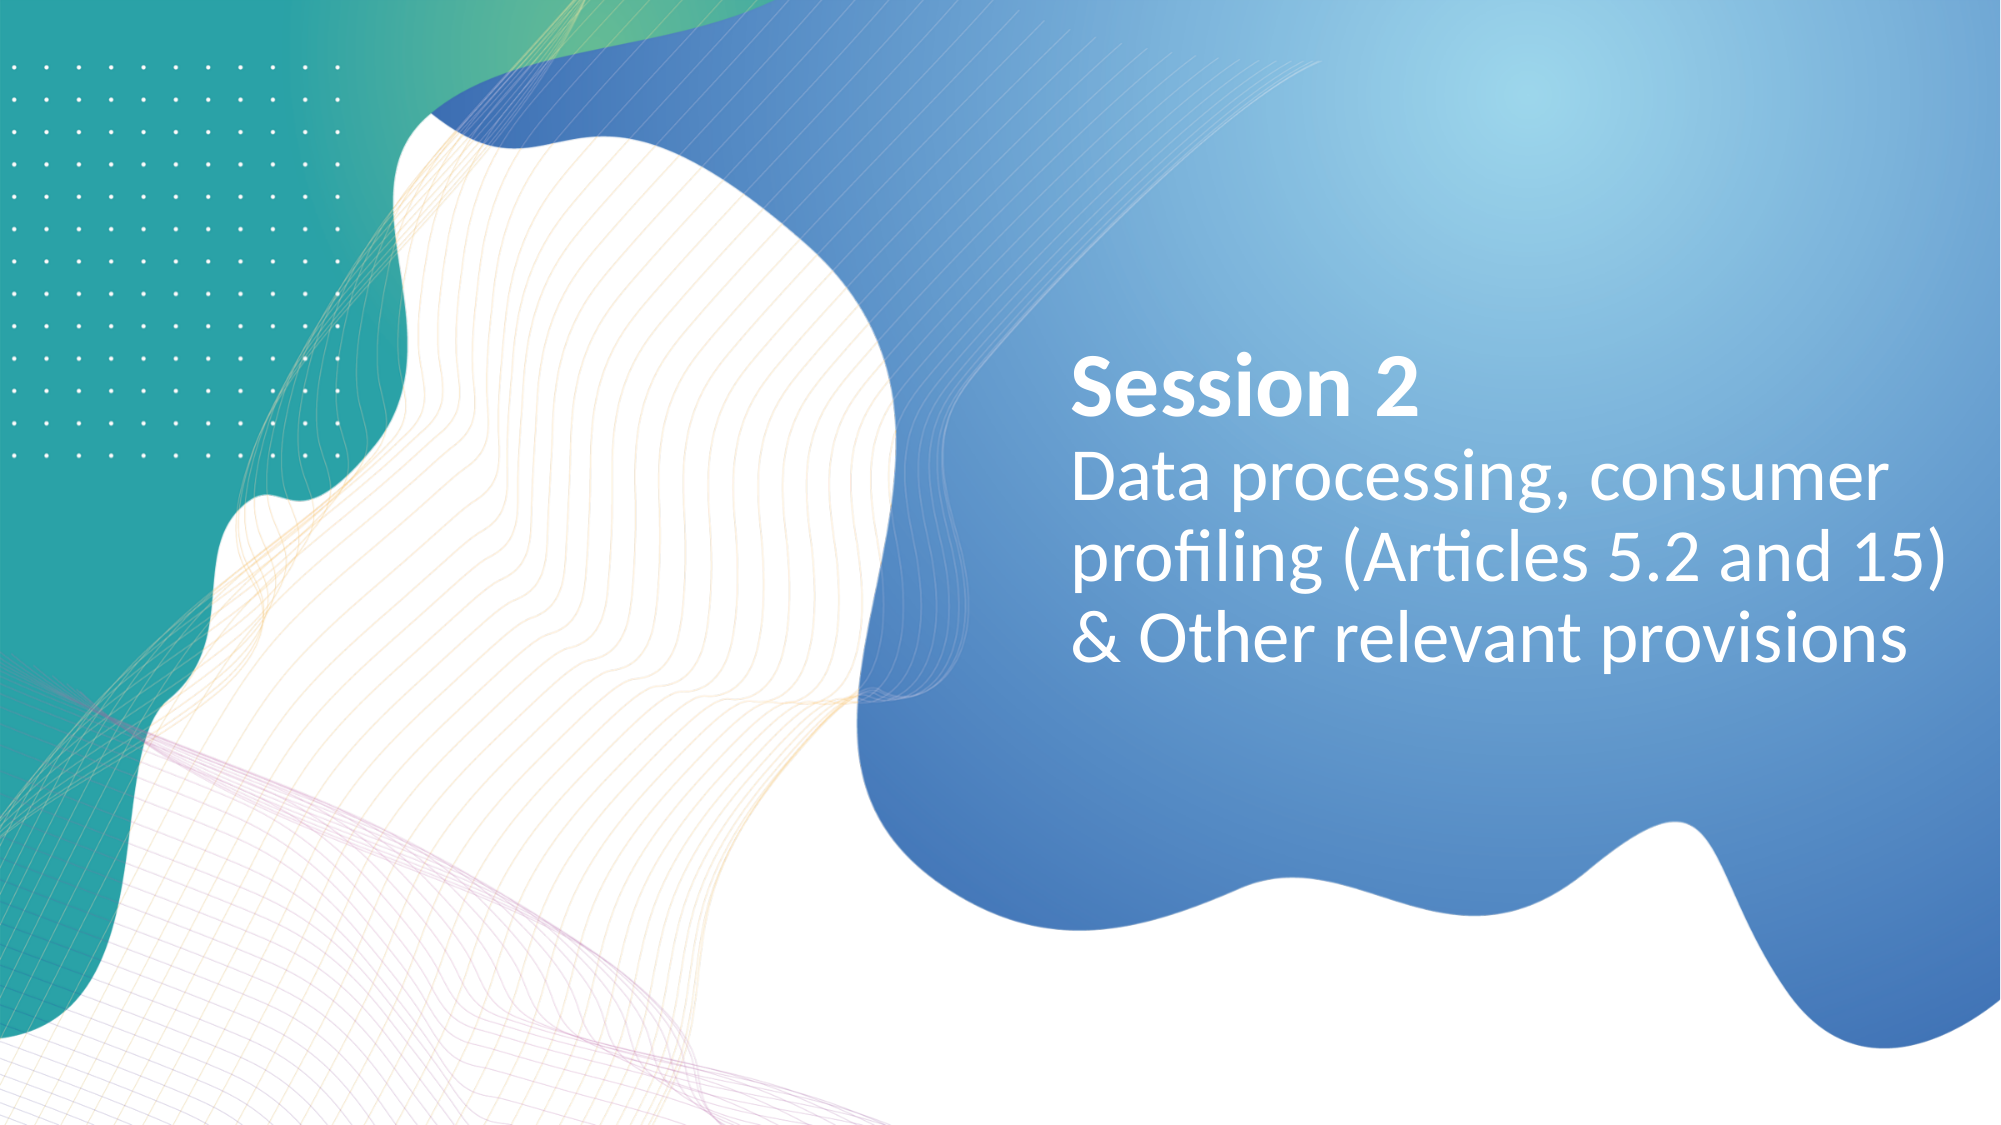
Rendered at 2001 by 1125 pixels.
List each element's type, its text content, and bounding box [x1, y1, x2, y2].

picture [0, 0, 2001, 1125]
text_box Session 2 Data processing, consumer profiling (Articles 5.2 and 15) & Other relevant provisions [1055, 329, 1978, 755]
